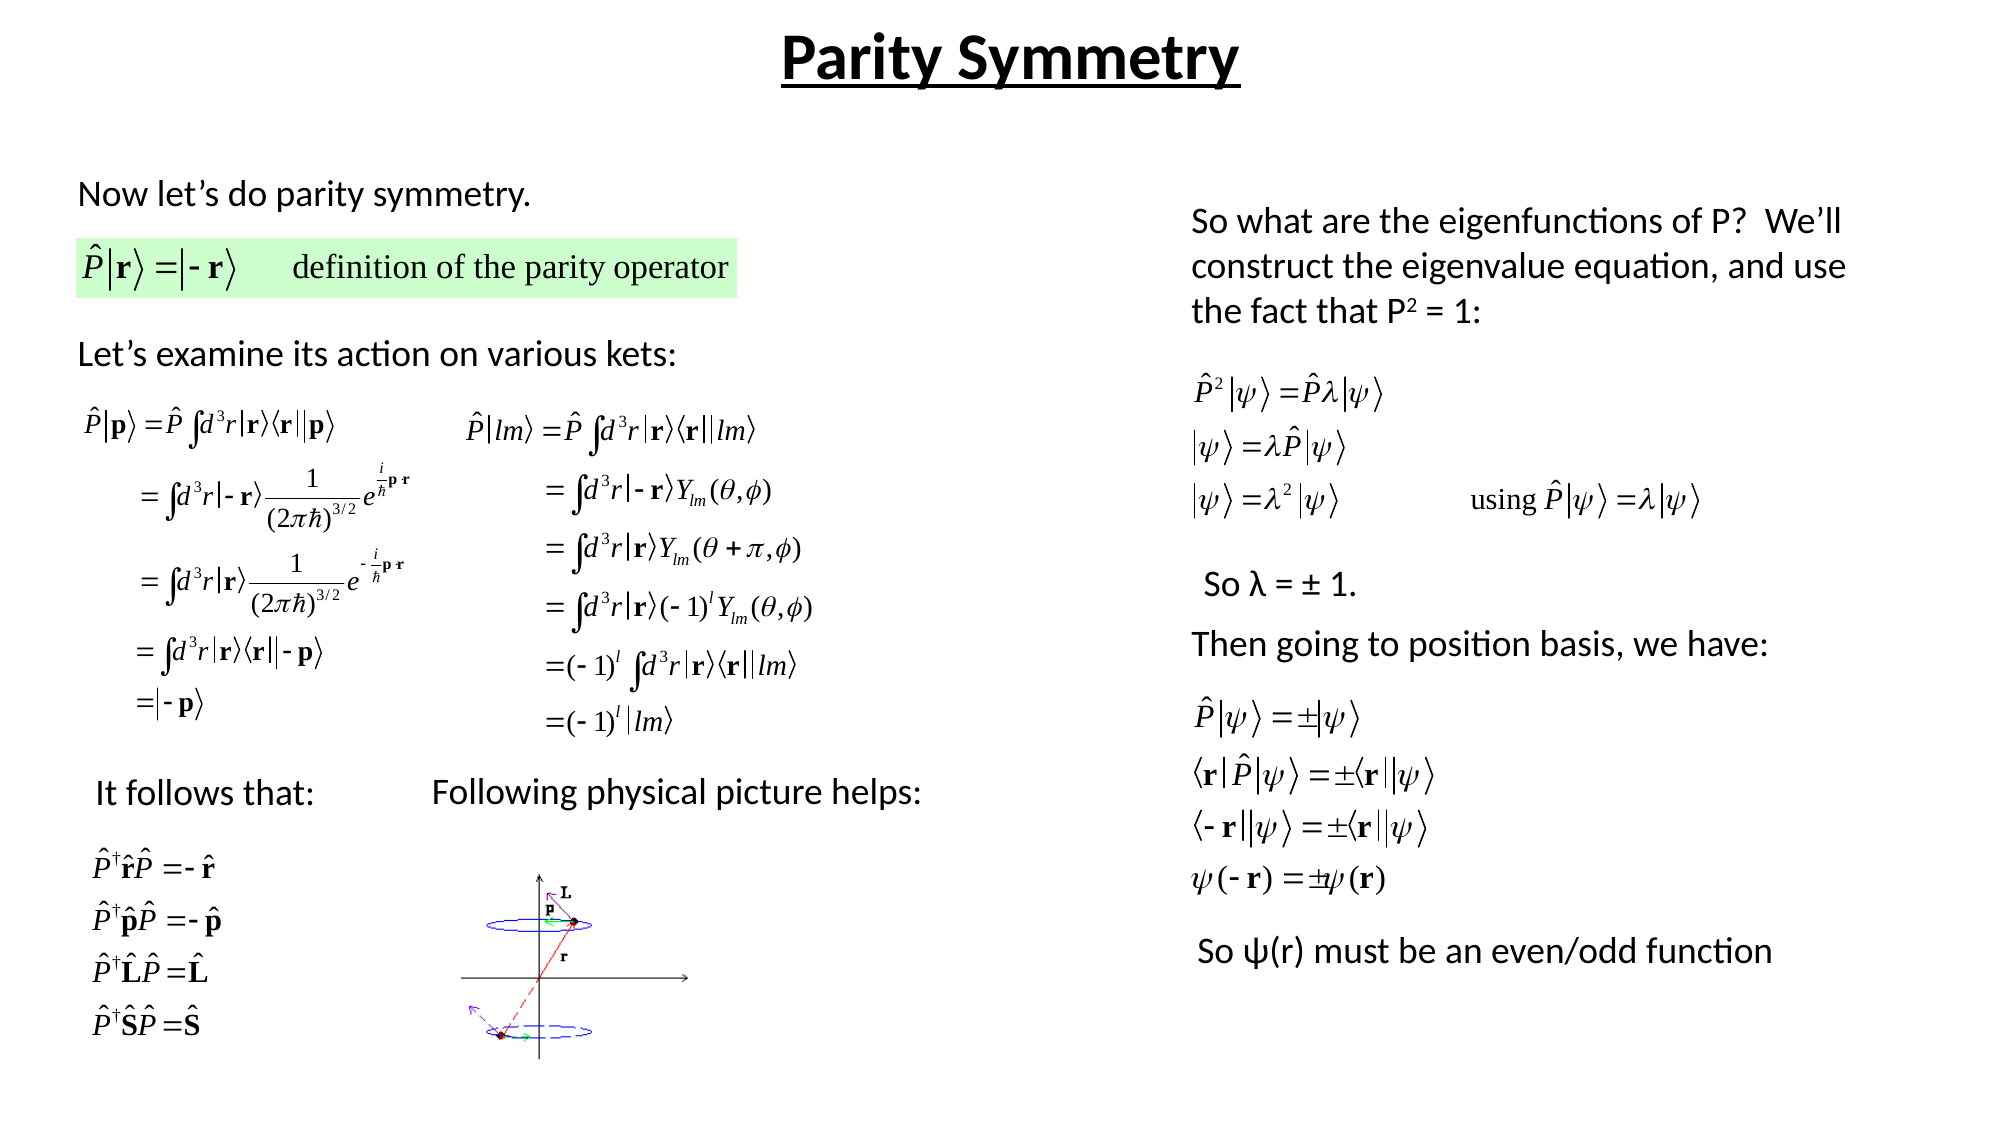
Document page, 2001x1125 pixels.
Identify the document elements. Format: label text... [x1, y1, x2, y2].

text_box So what are the eigenfunctions of P? We’ll construct the eigenvalue equation, and use the fact that P2 = 1: [1176, 189, 1879, 339]
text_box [460, 405, 824, 744]
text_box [86, 843, 229, 1048]
text_box So λ = ± 1. [1188, 551, 1486, 611]
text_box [1188, 689, 1442, 902]
text_box Now let’s do parity symmetry. [62, 161, 630, 222]
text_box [424, 845, 724, 1095]
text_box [75, 237, 737, 299]
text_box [1188, 367, 1706, 525]
text_box Parity Symmetry [766, 5, 1288, 101]
text_box Then going to position basis, we have: [1176, 611, 1879, 672]
text_box So ψ(r) must be an even/odd function [1182, 919, 1789, 979]
text_box It follows that: [80, 760, 331, 821]
text_box Following physical picture helps: [417, 759, 961, 820]
text_box Let’s examine its action on various kets: [62, 321, 724, 382]
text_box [79, 400, 418, 725]
